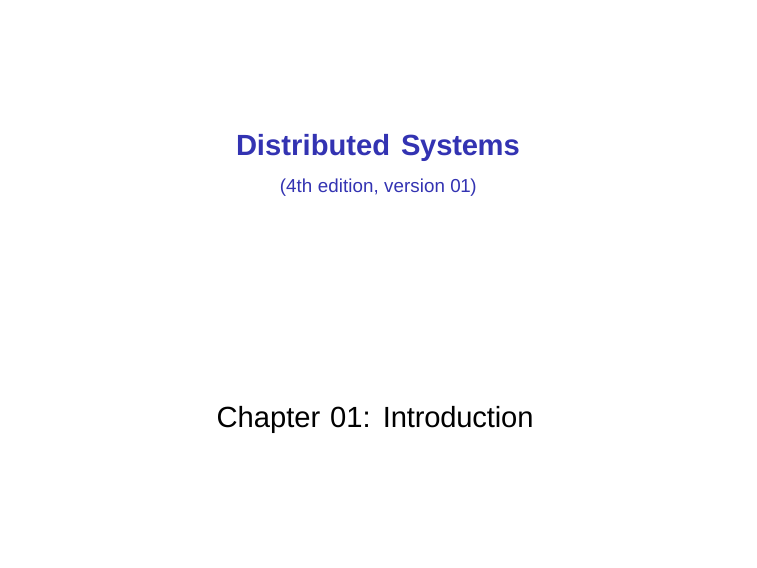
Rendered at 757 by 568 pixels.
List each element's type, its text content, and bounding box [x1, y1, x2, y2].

text_box Distributed Systems (4th edition, version 01) [231, 102, 525, 197]
text_box Chapter 01: Introduction [214, 395, 542, 433]
